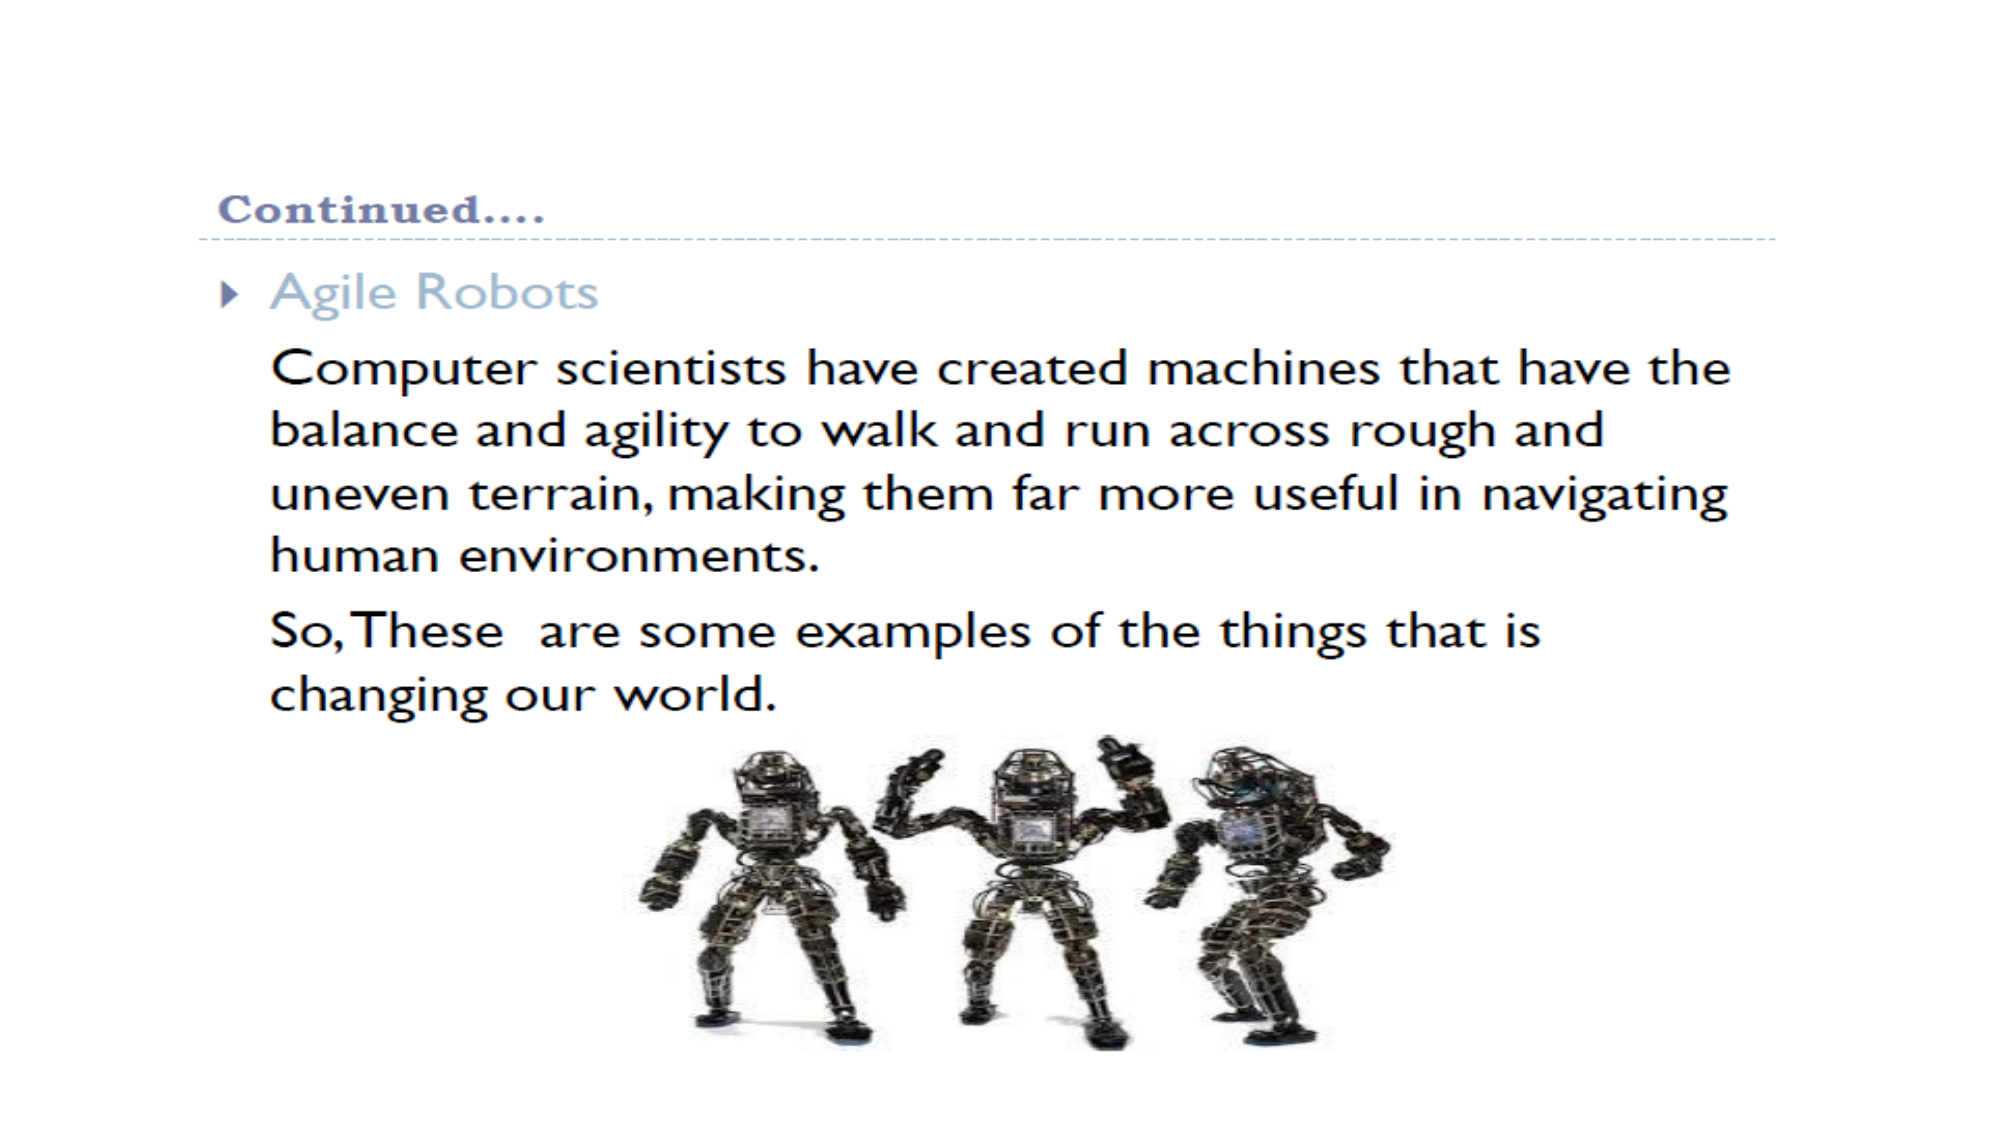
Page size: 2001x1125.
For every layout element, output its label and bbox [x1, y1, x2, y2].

picture [154, 79, 1830, 1063]
